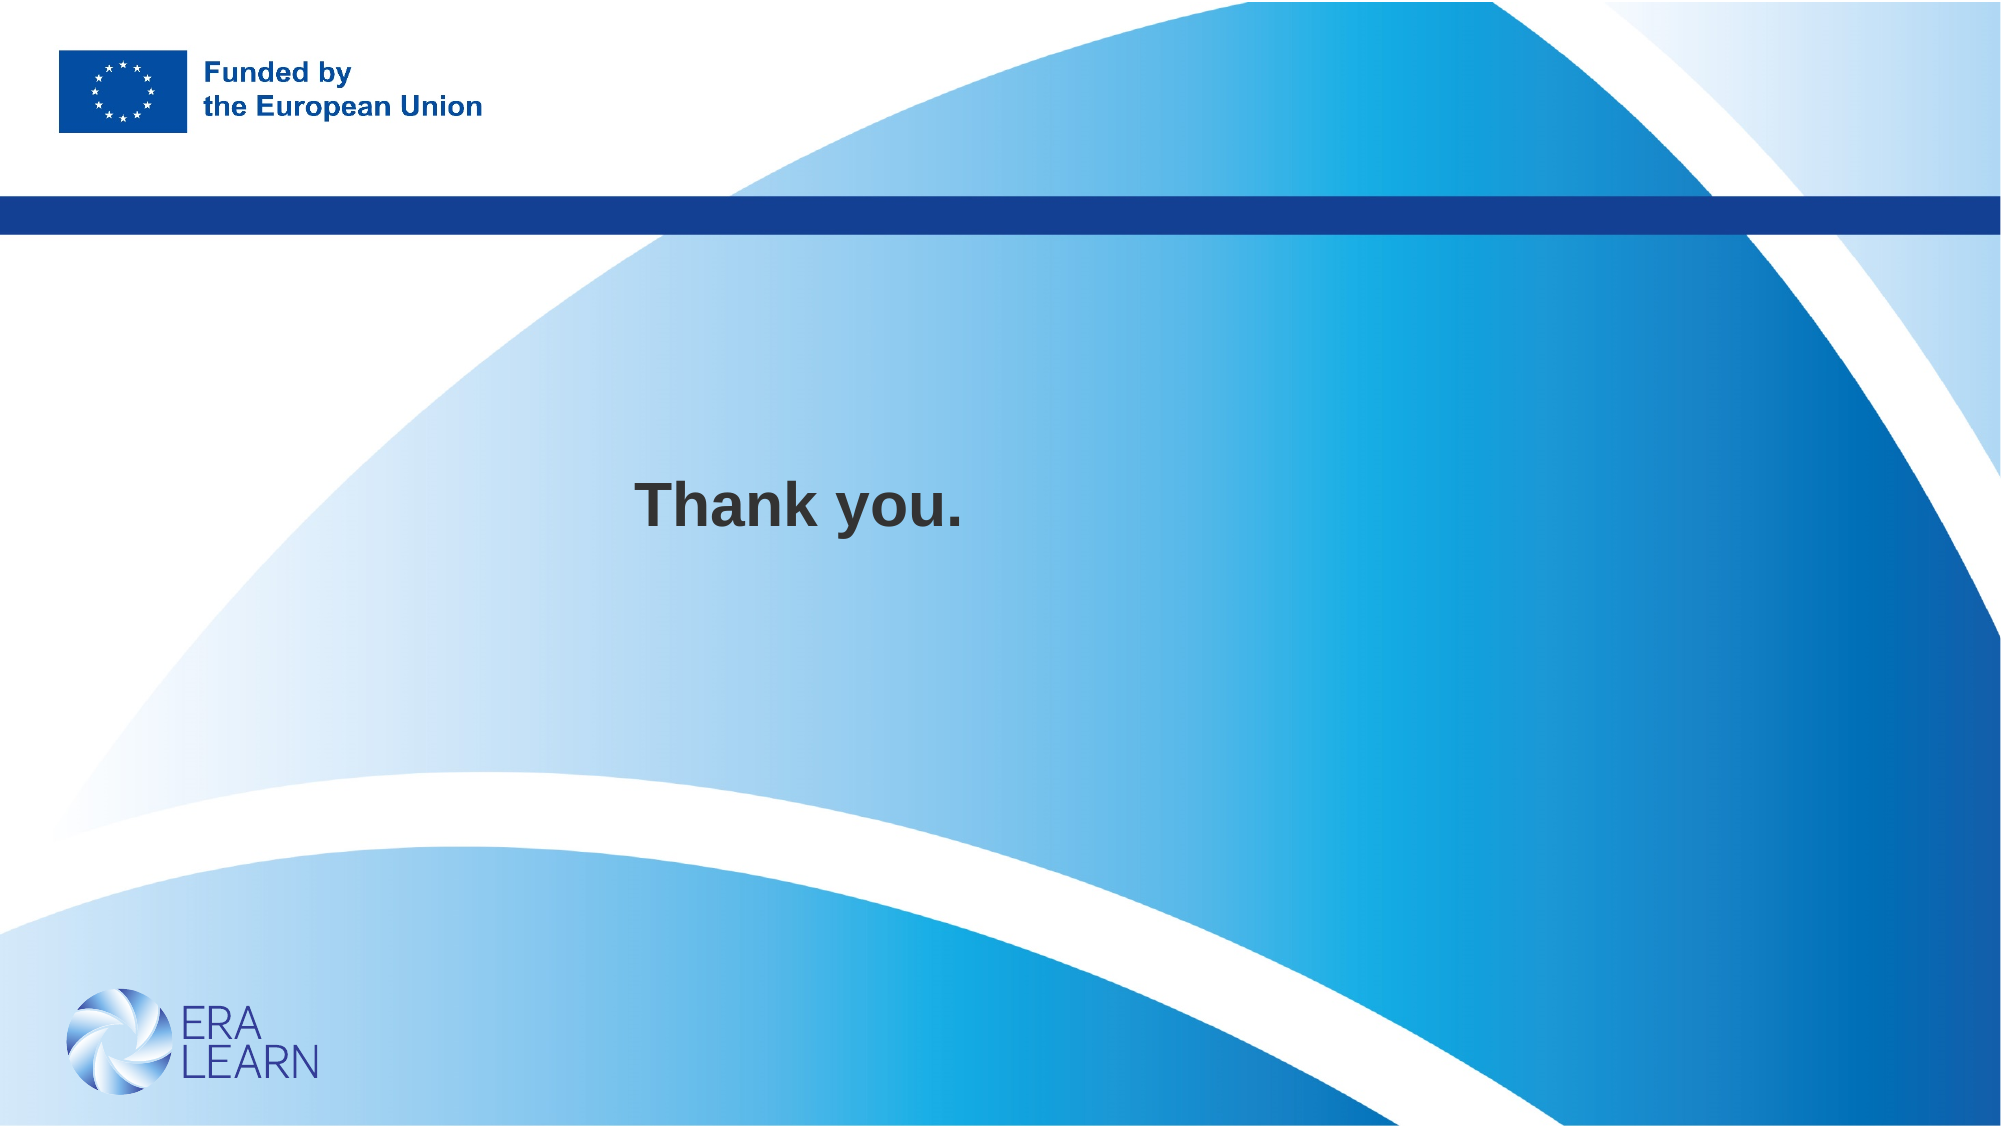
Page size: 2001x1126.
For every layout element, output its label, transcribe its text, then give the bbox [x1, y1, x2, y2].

title Thank you. [634, 349, 1922, 539]
picture [0, 2, 2001, 1126]
